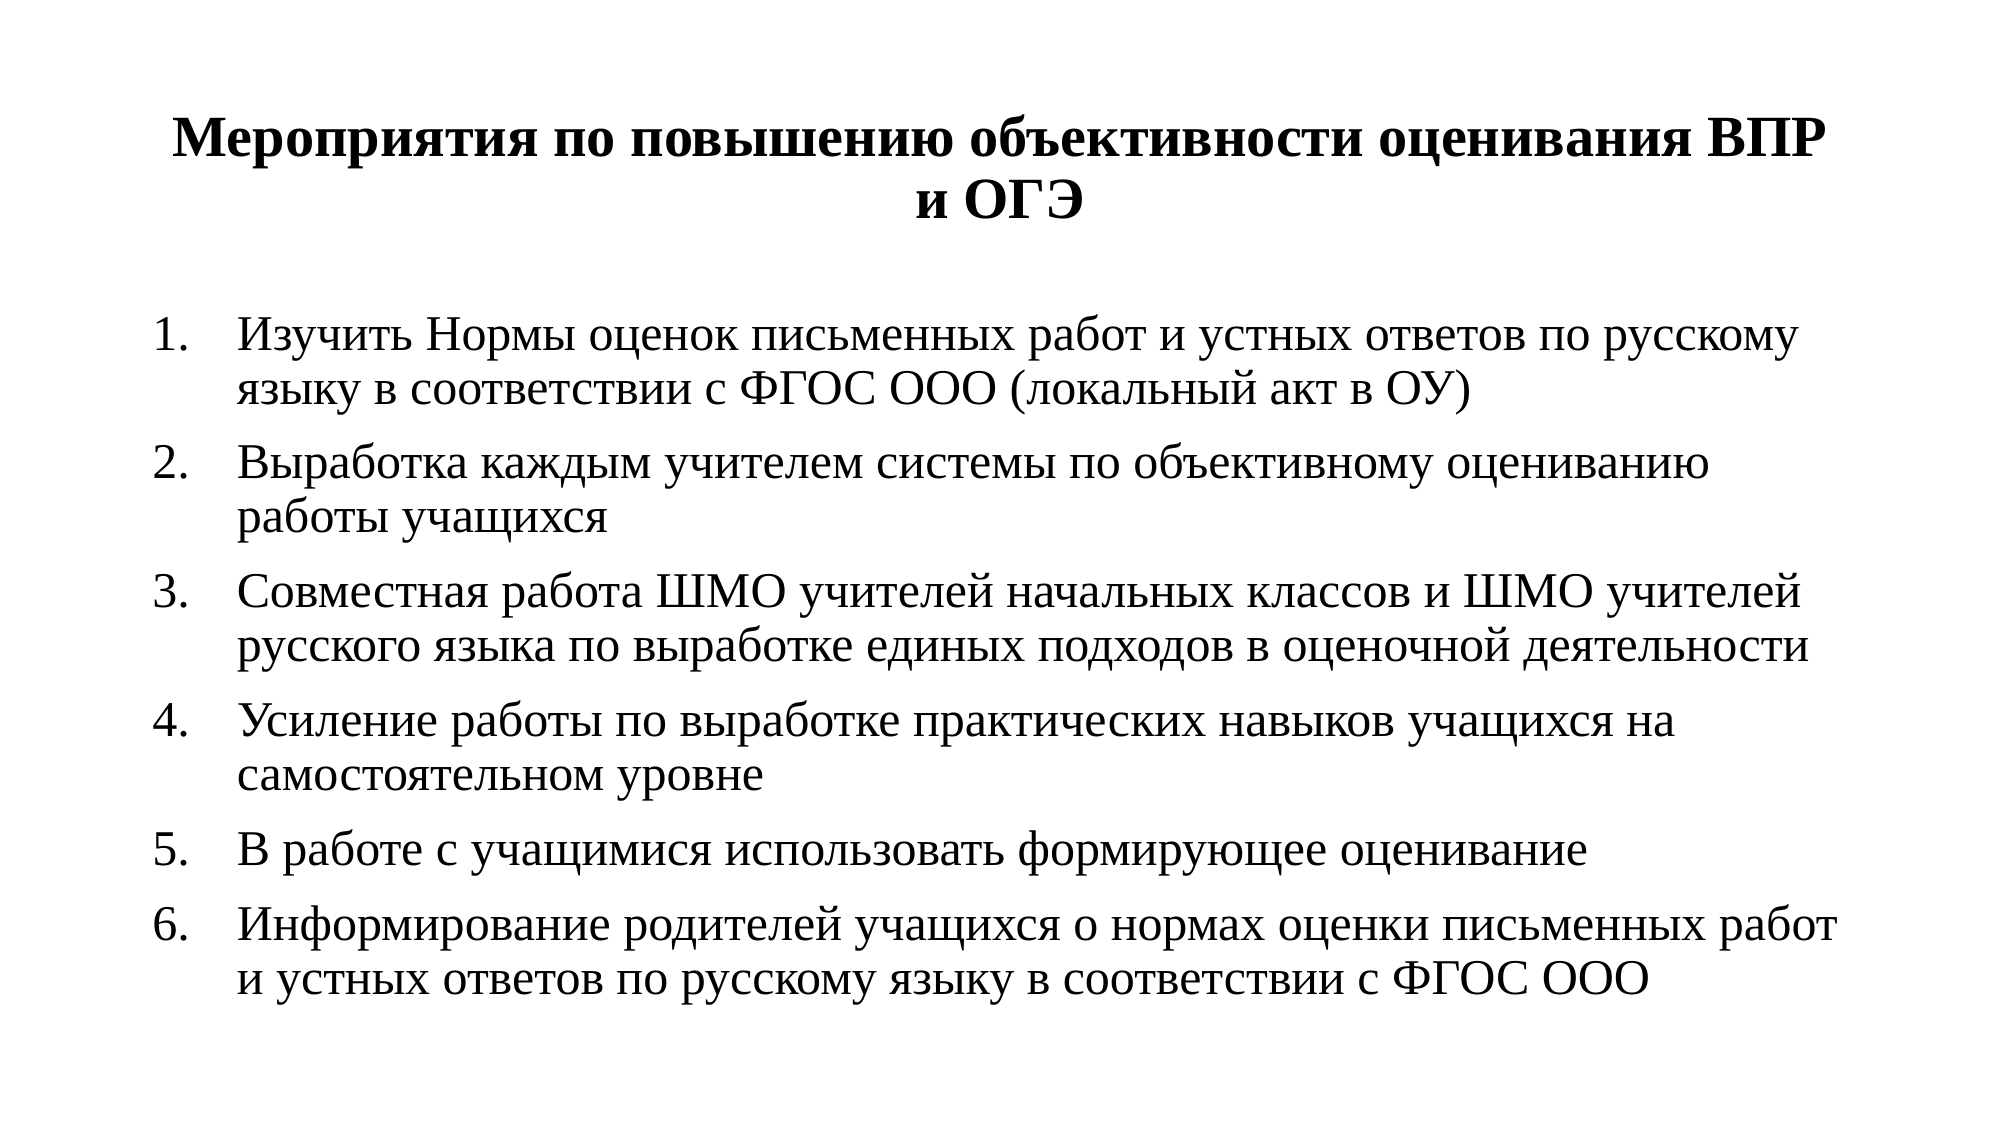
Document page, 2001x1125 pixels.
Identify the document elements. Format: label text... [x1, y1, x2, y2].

title Мероприятия по повышению объективности оценивания ВПР и ОГЭ [137, 59, 1863, 278]
list Изучить Нормы оценок письменных работ и устных ответов по русскому языку в соответствии с ФГОС ООО (локальный акт в ОУ) Выработка каждым учителем системы по объективному оцениванию работы учащихся Совместная работа ШМО учителей начальных классов и ШМО учителей русского языка по выработке единых подходов в оценочной деятельности Усиление работы по выработке практических навыков учащихся на самостоятельном уровне В работе с учащимися использовать формирующее оценивание Информирование родителей учащихся о нормах оценки письменных работ и устных ответов по русскому языку в соответствии с ФГОС ООО [137, 299, 1863, 1014]
